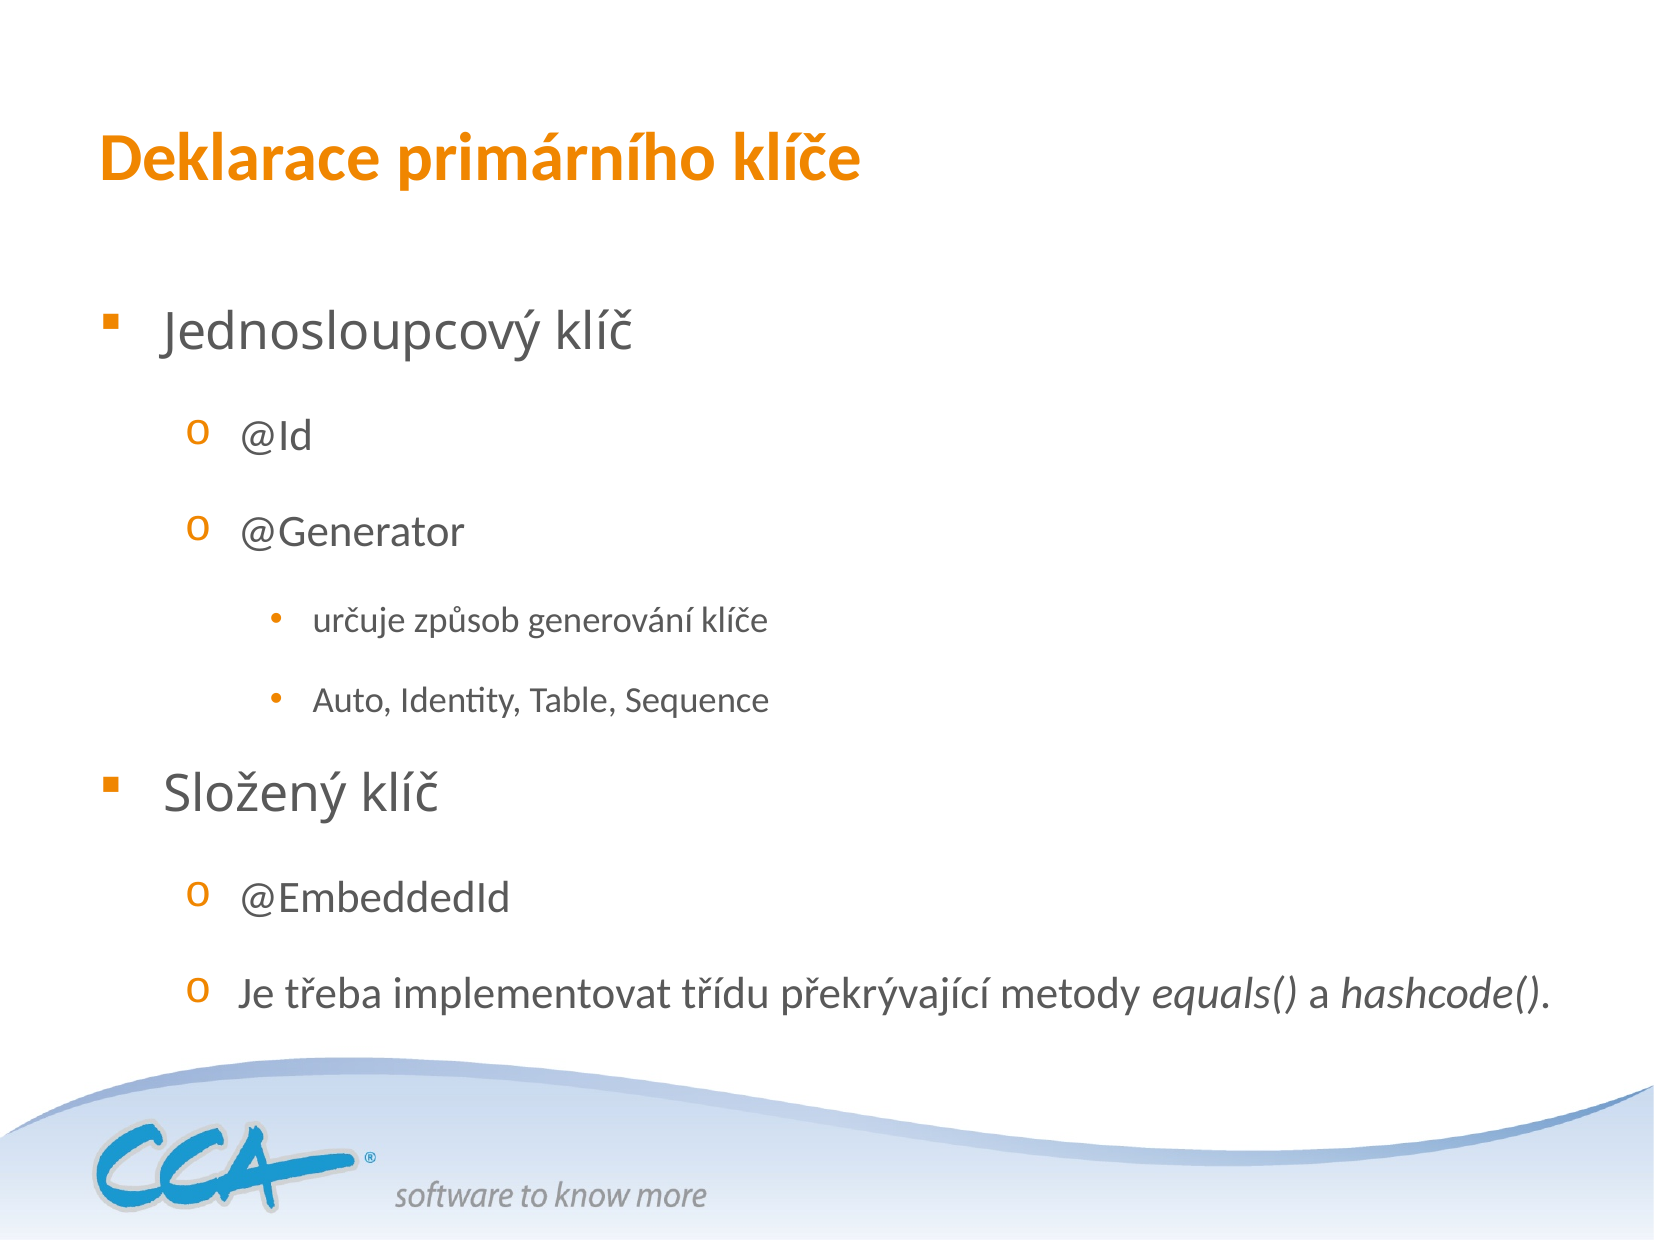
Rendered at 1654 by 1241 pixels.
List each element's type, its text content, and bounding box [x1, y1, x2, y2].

title Deklarace primárního klíče [82, 49, 1571, 257]
list Jednosloupcový klíč @Id @Generator určuje způsob generování klíče Auto, Identity, Table, Sequence Složený klíč @EmbeddedId Je třeba implementovat třídu překrývající metody equals() a hashcode(). [82, 289, 1571, 1046]
picture [0, 0, 1654, 1240]
